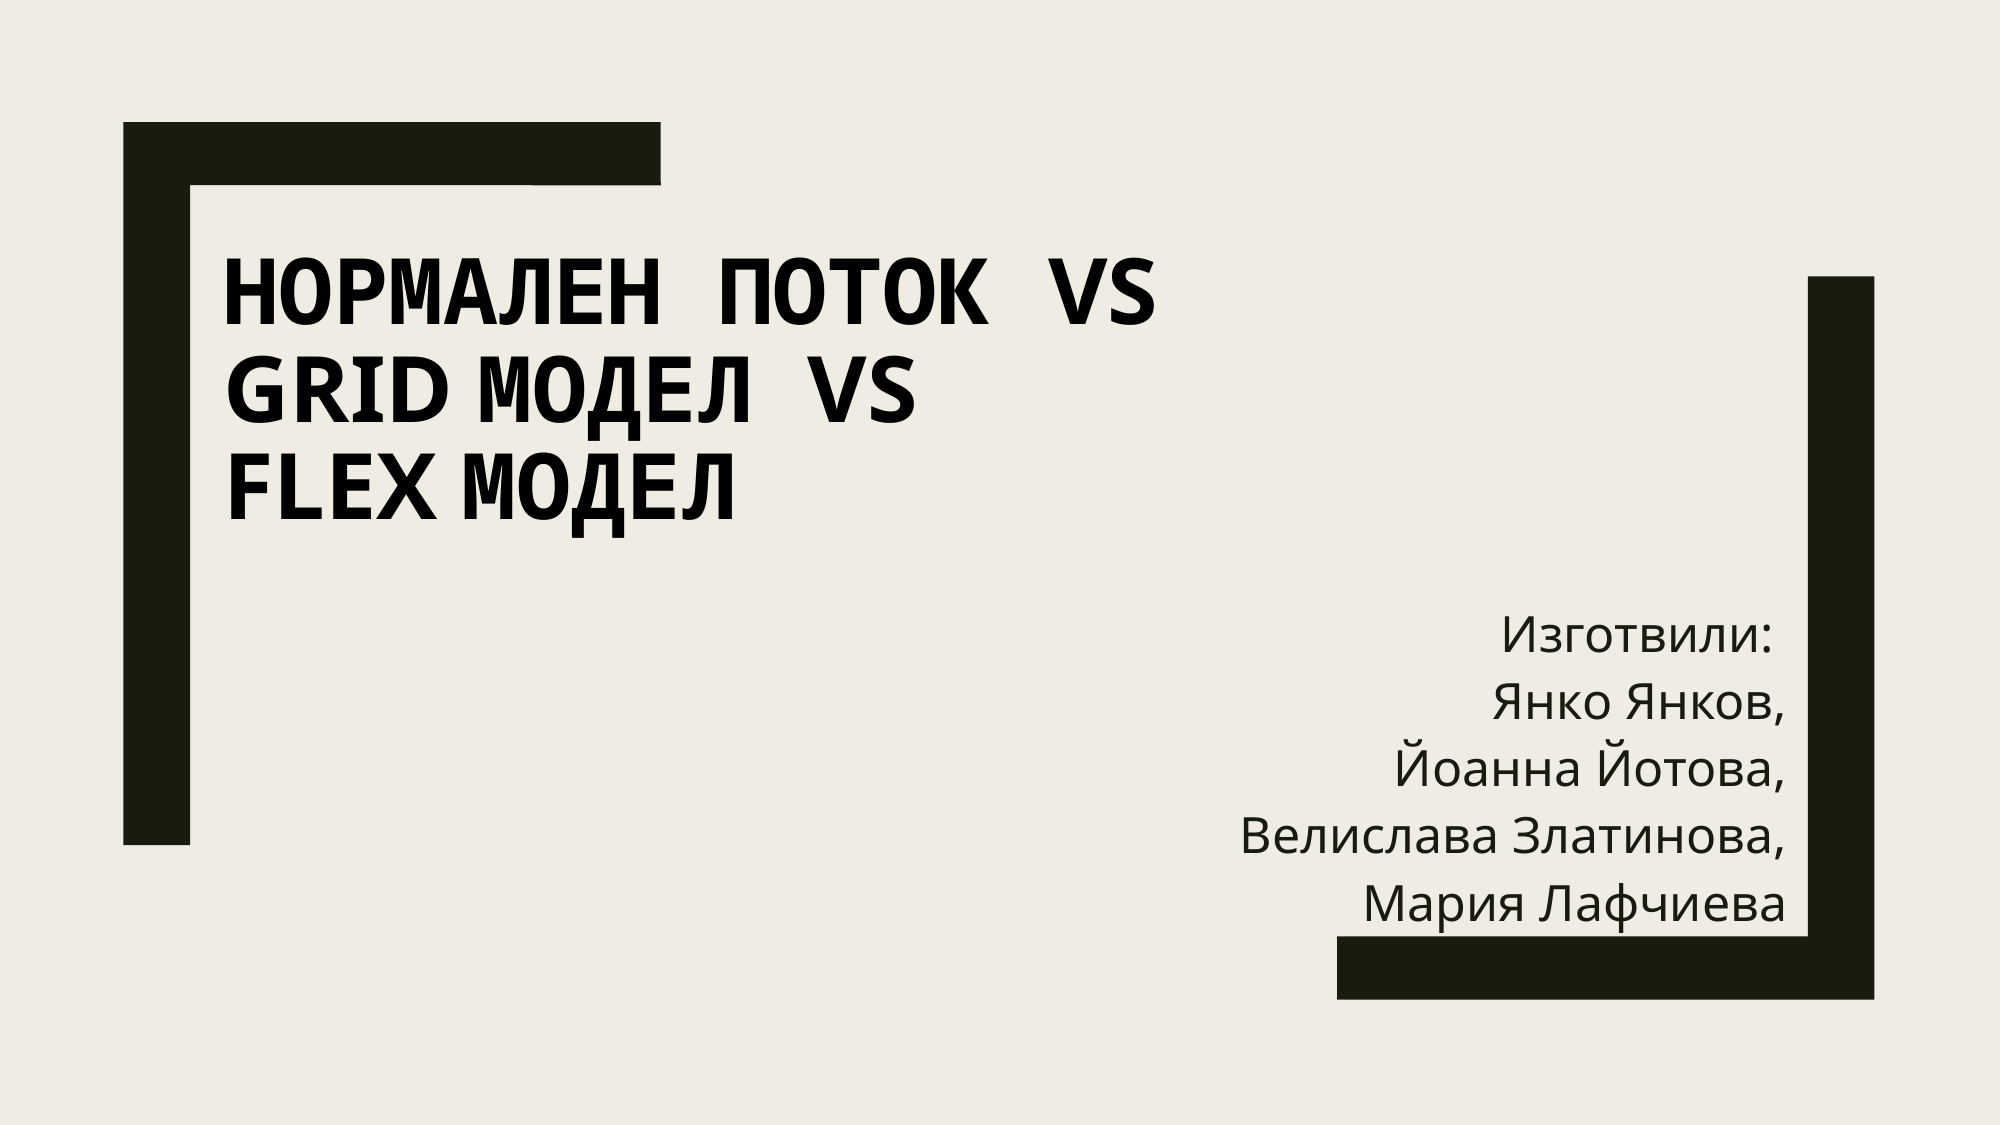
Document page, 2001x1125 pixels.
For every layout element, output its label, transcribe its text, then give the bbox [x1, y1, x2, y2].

subtitle Изготвили: Янко Янков, Йоанна Йотова, Велислава Златинова, Мария Лафчиева [1000, 587, 1803, 1020]
title Нормален поток vs Grid модел vs Flex модел [208, 202, 1580, 548]
